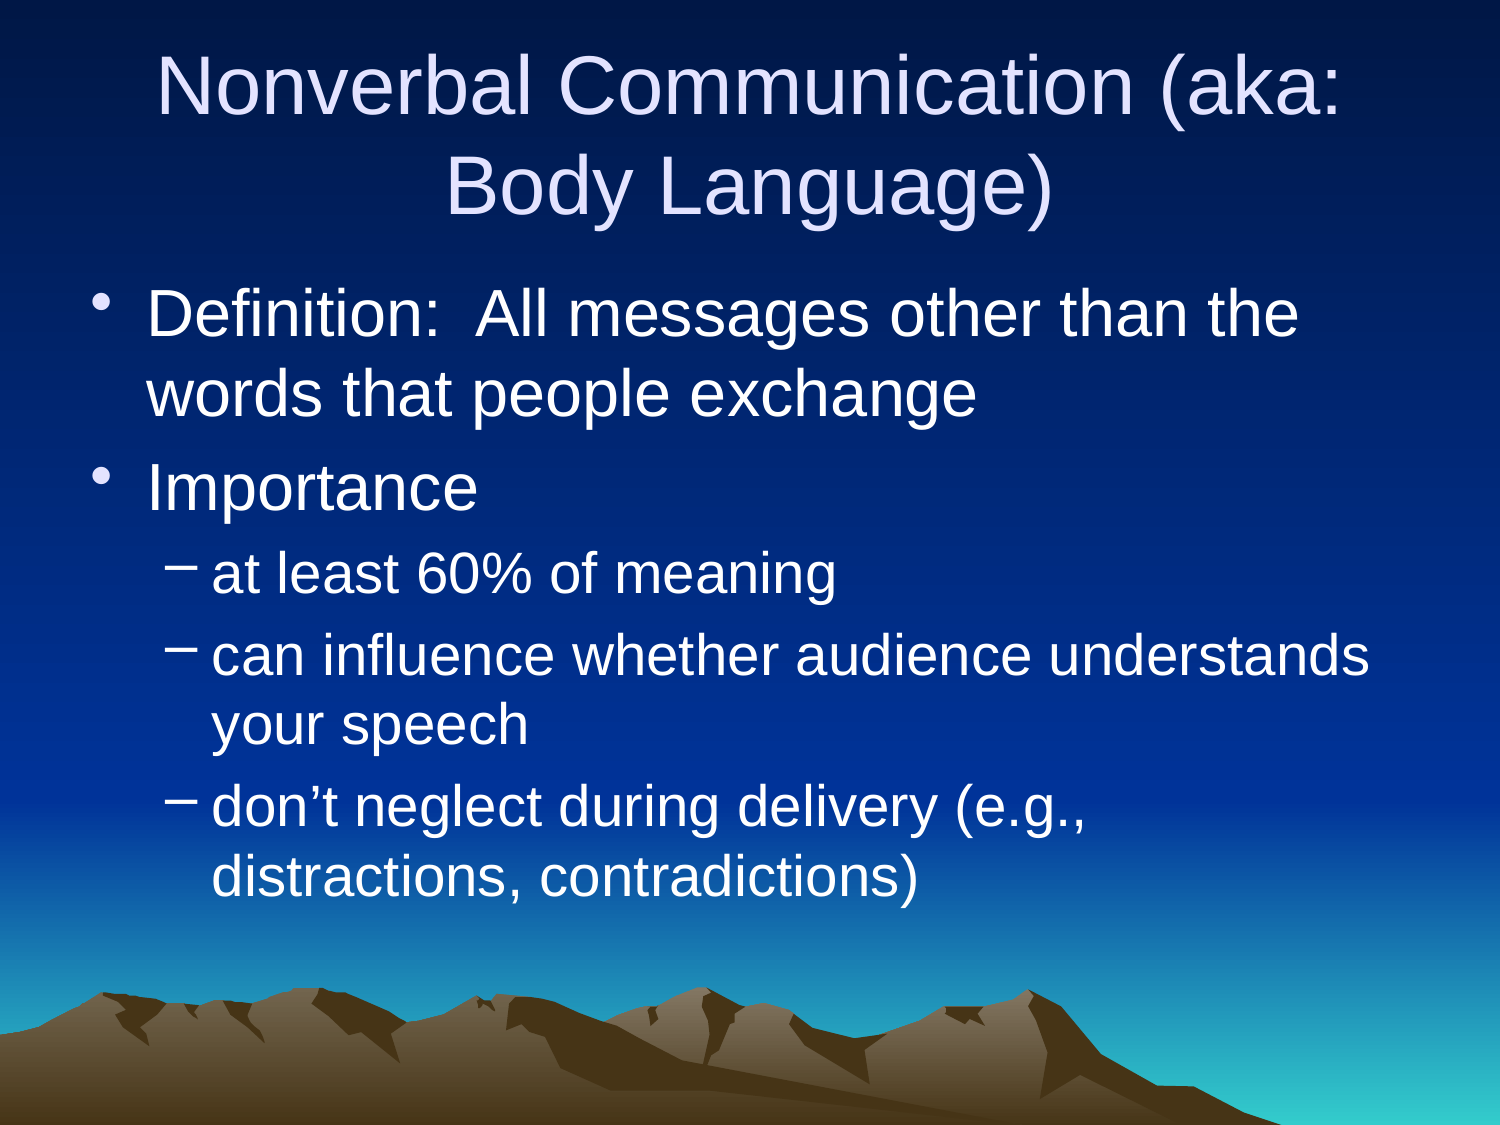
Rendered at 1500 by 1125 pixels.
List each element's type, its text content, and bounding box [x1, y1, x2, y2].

list Definition: All messages other than the words that people exchange Importance at least 60% of meaning can influence whether audience understands your speech don’t neglect during delivery (e.g., distractions, contradictions) [74, 262, 1426, 1001]
title Nonverbal Communication (aka: Body Language) [75, 37, 1425, 225]
